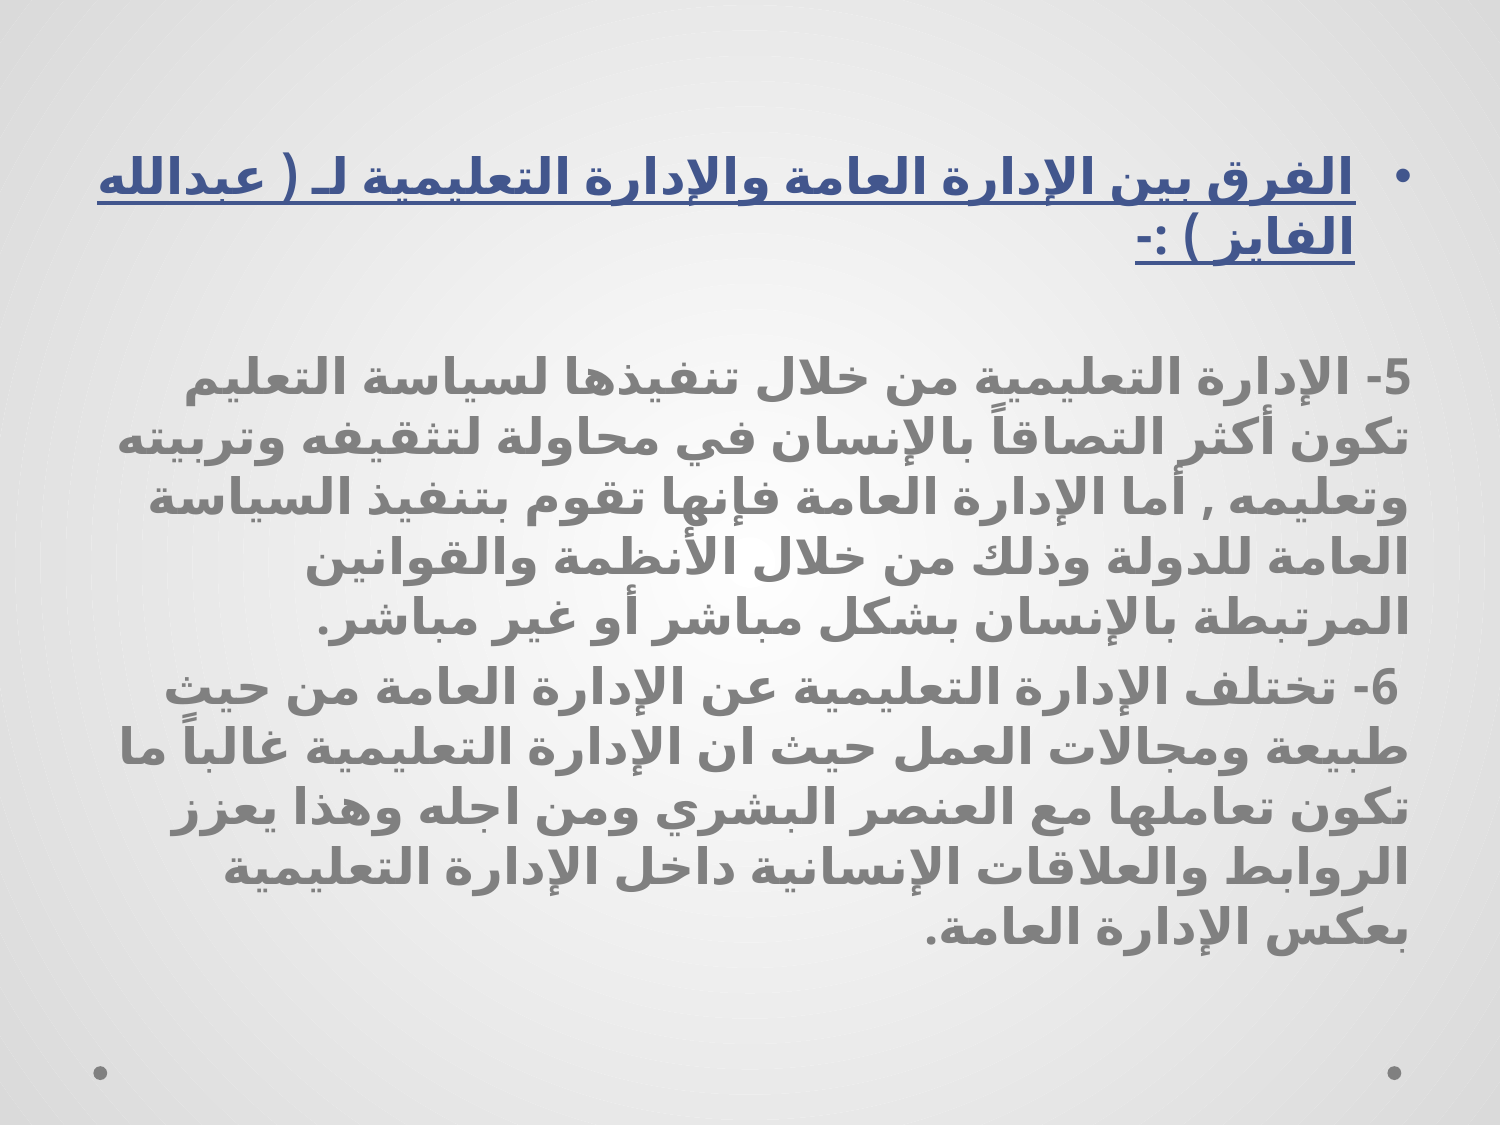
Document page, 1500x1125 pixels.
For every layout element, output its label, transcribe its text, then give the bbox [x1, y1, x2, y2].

list الفرق بين الإدارة العامة والإدارة التعليمية لـ ( عبدالله الفايز ) :- 5- الإدارة التعليمية من خلال تنفيذها لسياسة التعليم تكون أكثر التصاقاً بالإنسان في محاولة لتثقيفه وتربيته وتعليمه , أما الإدارة العامة فإنها تقوم بتنفيذ السياسة العامة للدولة وذلك من خلال الأنظمة والقوانين المرتبطة بالإنسان بشكل مباشر أو غير مباشر. 6- تختلف الإدارة التعليمية عن الإدارة العامة من حيث طبيعة ومجالات العمل حيث ان الإدارة التعليمية غالباً ما تكون تعاملها مع العنصر البشري ومن اجله وهذا يعزز الروابط والعلاقات الإنسانية داخل الإدارة التعليمية بعكس الإدارة العامة. [76, 137, 1427, 1005]
